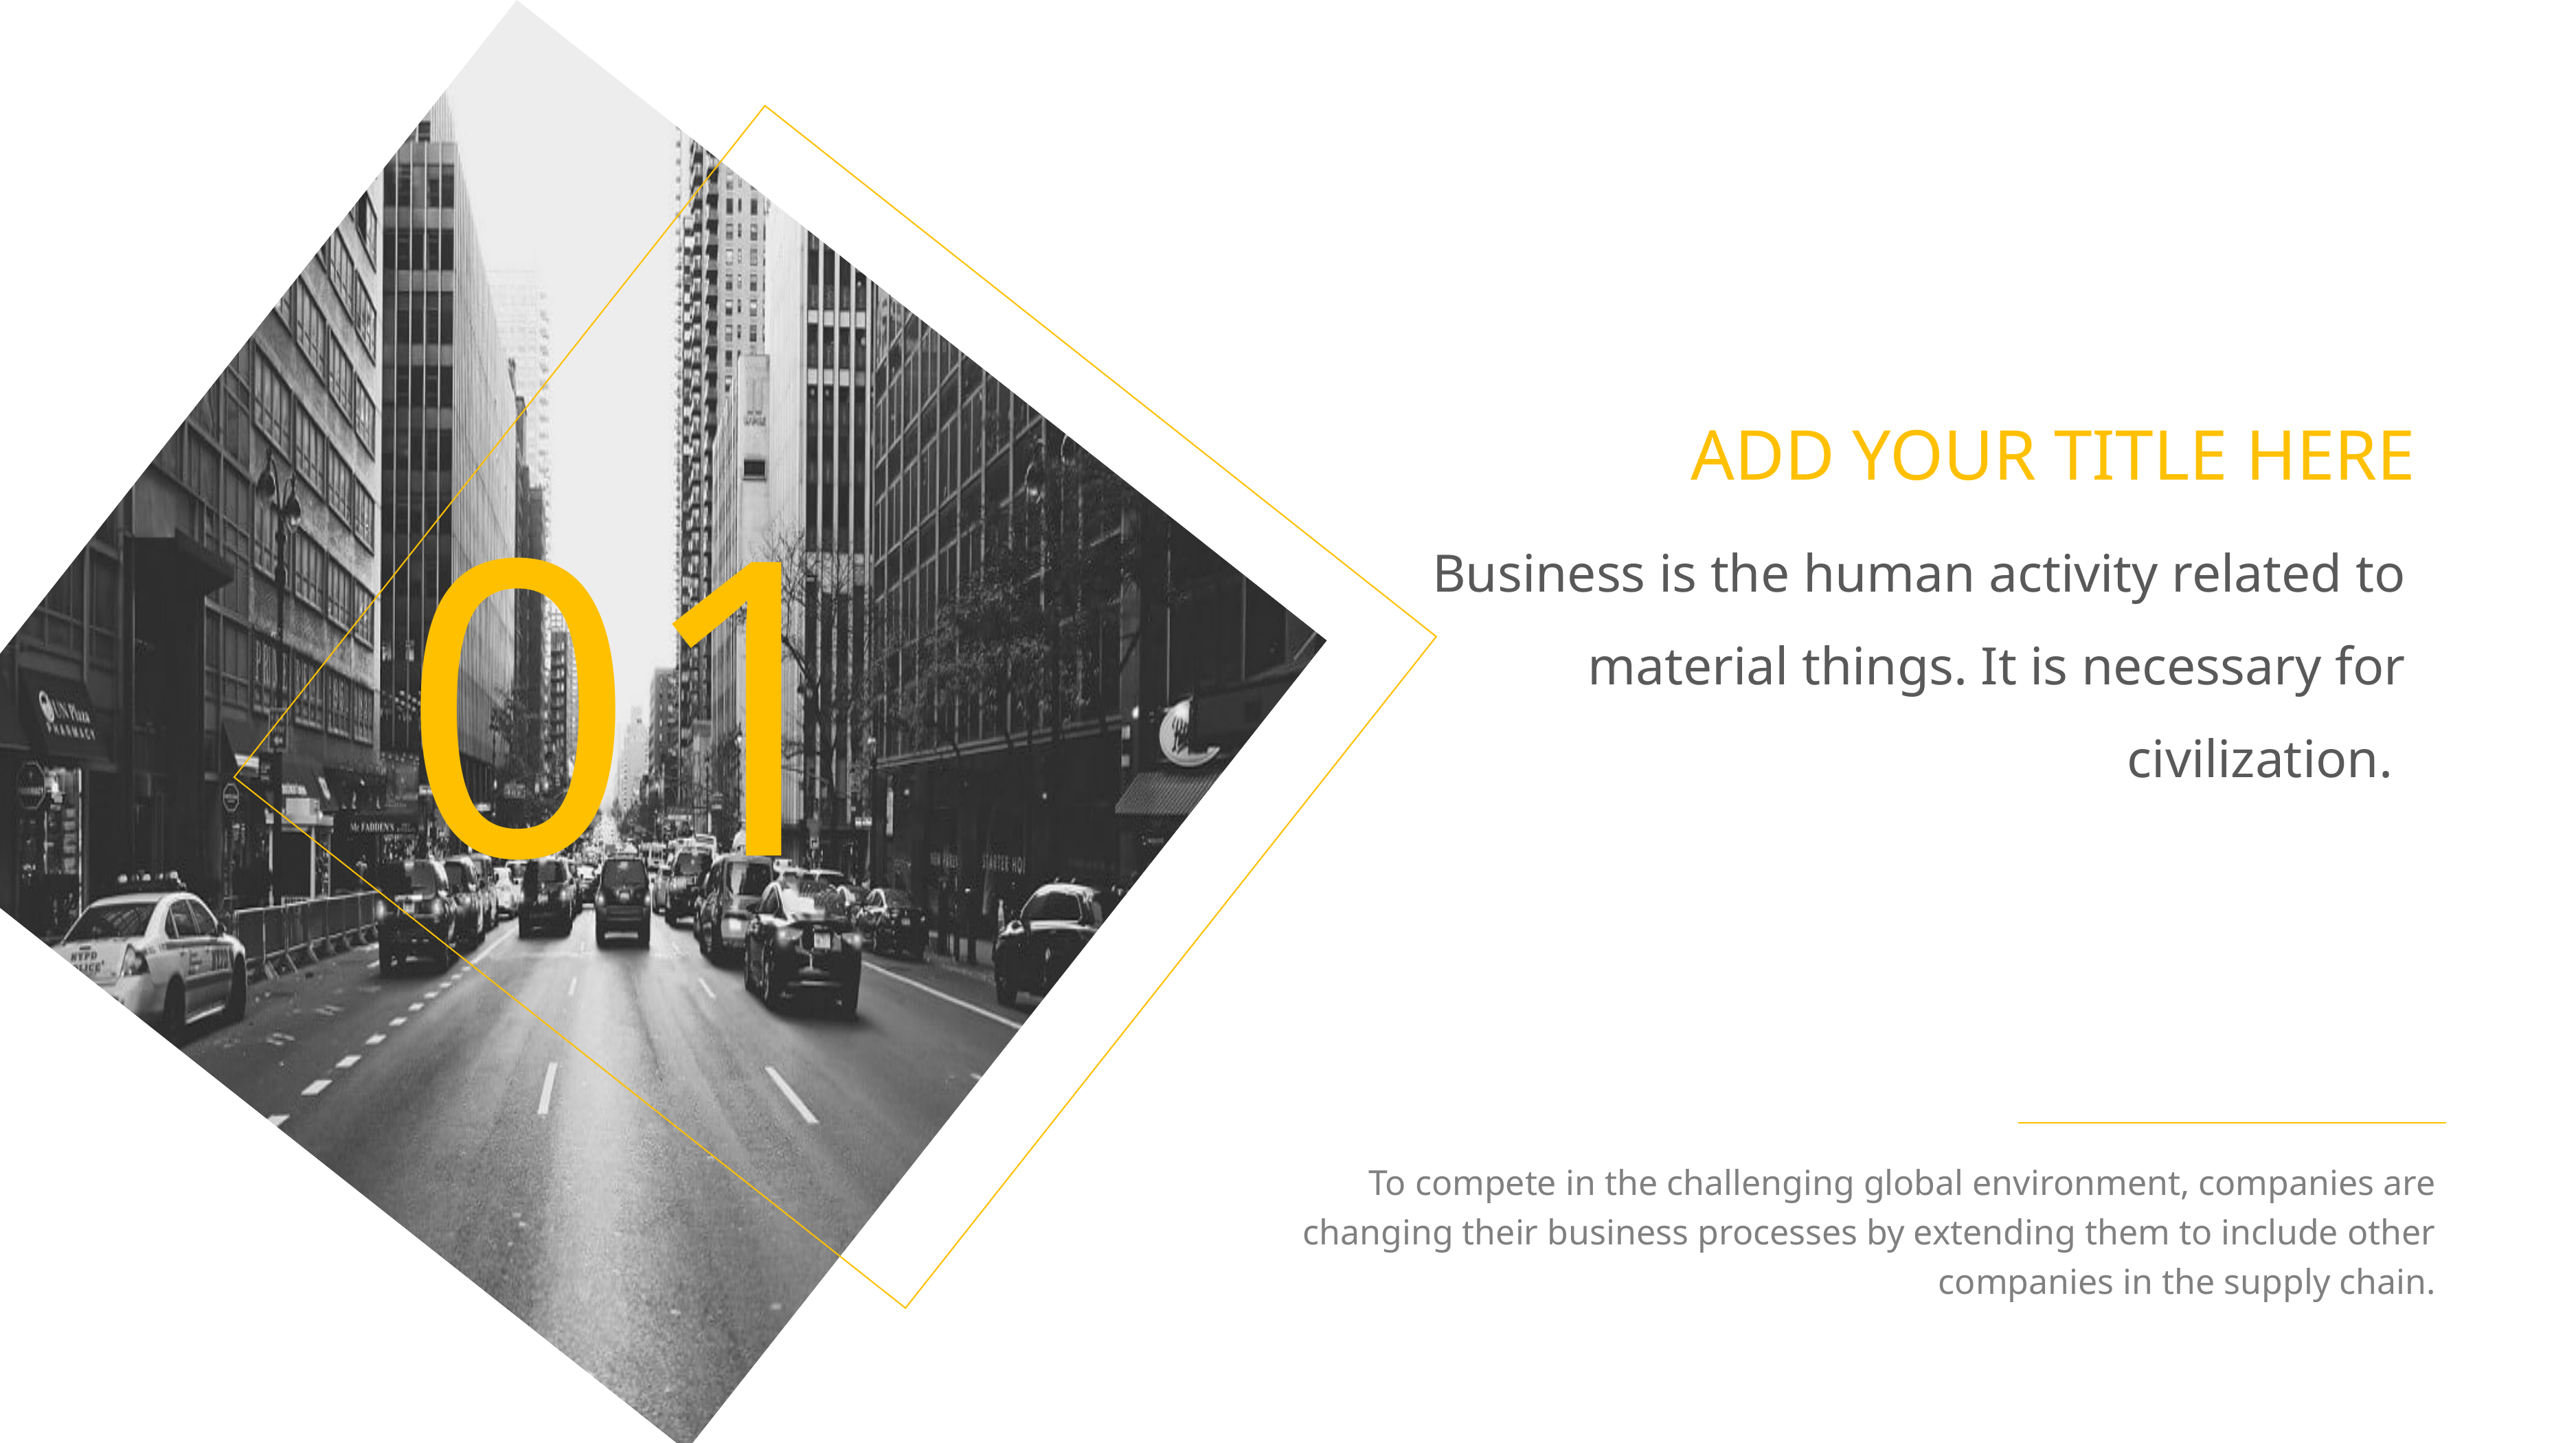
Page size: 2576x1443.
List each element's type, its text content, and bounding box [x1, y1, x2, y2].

text_box To compete in the challenging global environment, companies are changing their business processes by extending them to include other companies in the supply chain. [1327, 1148, 2447, 1307]
text_box Business is the human activity related to material things. It is necessary for civilization. [1337, 504, 2417, 793]
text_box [0, 0, 1327, 1443]
text_box ADD YOUR TITLE HERE [1337, 375, 2417, 504]
